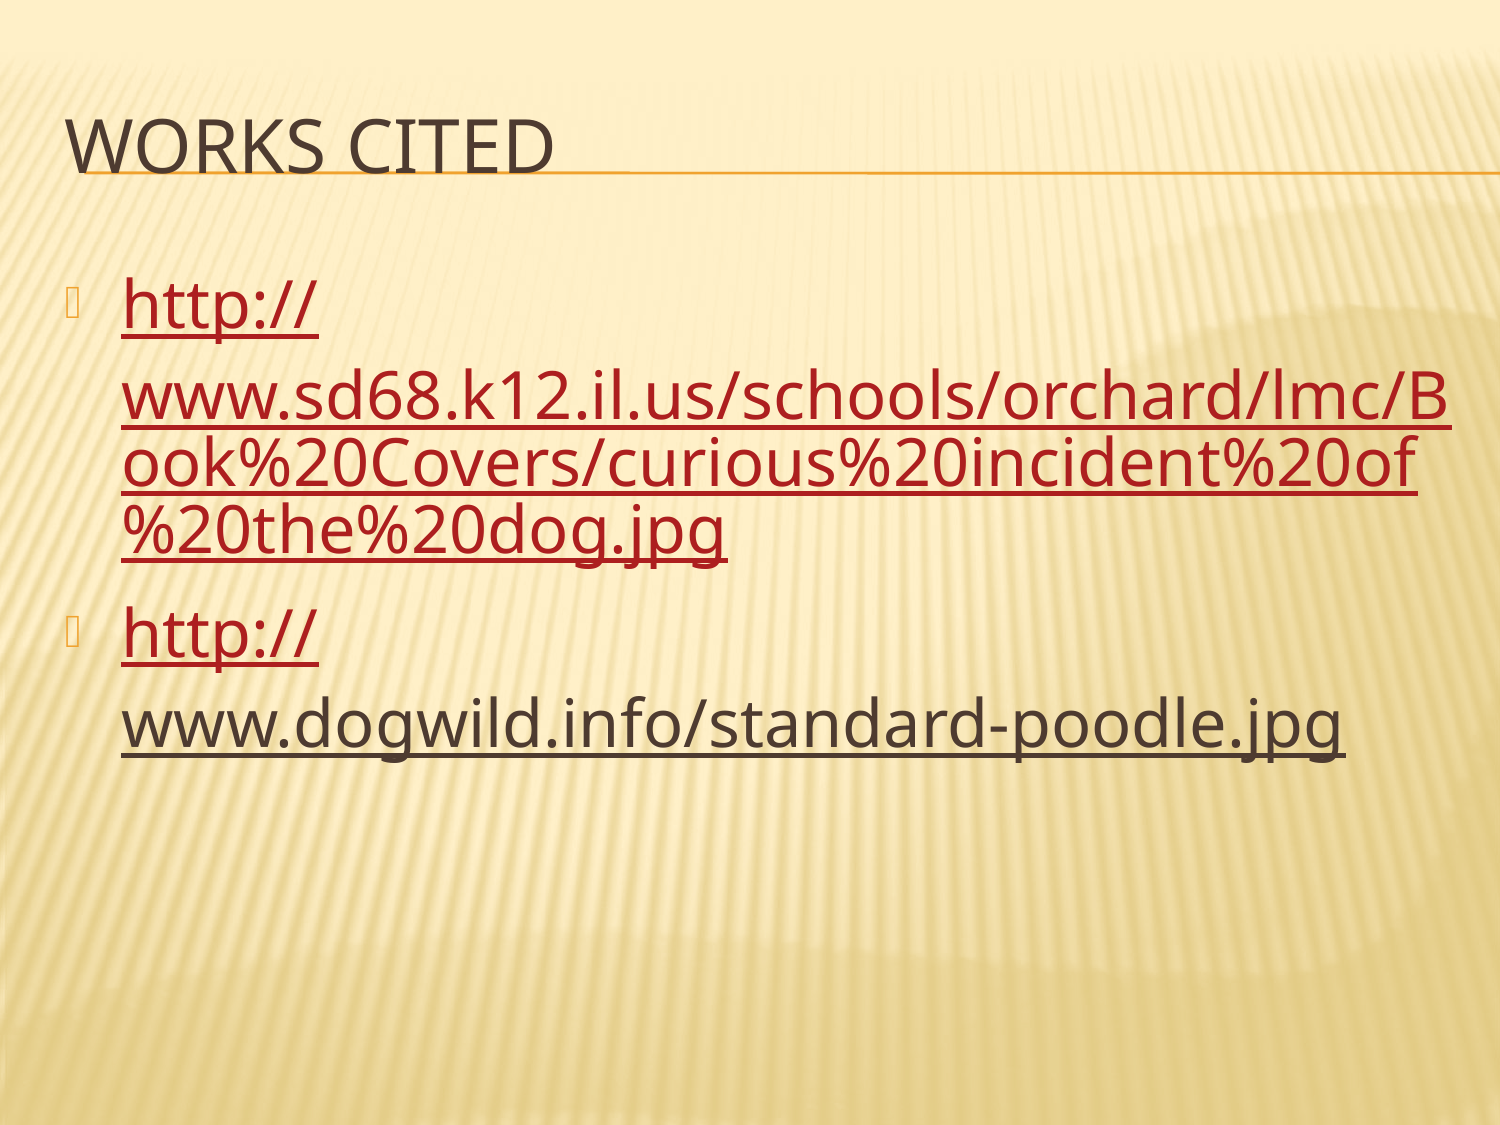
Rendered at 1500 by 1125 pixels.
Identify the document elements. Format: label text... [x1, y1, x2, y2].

list http://www.sd68.k12.il.us/schools/orchard/lmc/Book%20Covers/curious%20incident%20of%20the%20dog.jpg http://www.dogwild.info/standard-poodle.jpg [50, 254, 1475, 998]
title Works cited [50, 75, 1475, 213]
